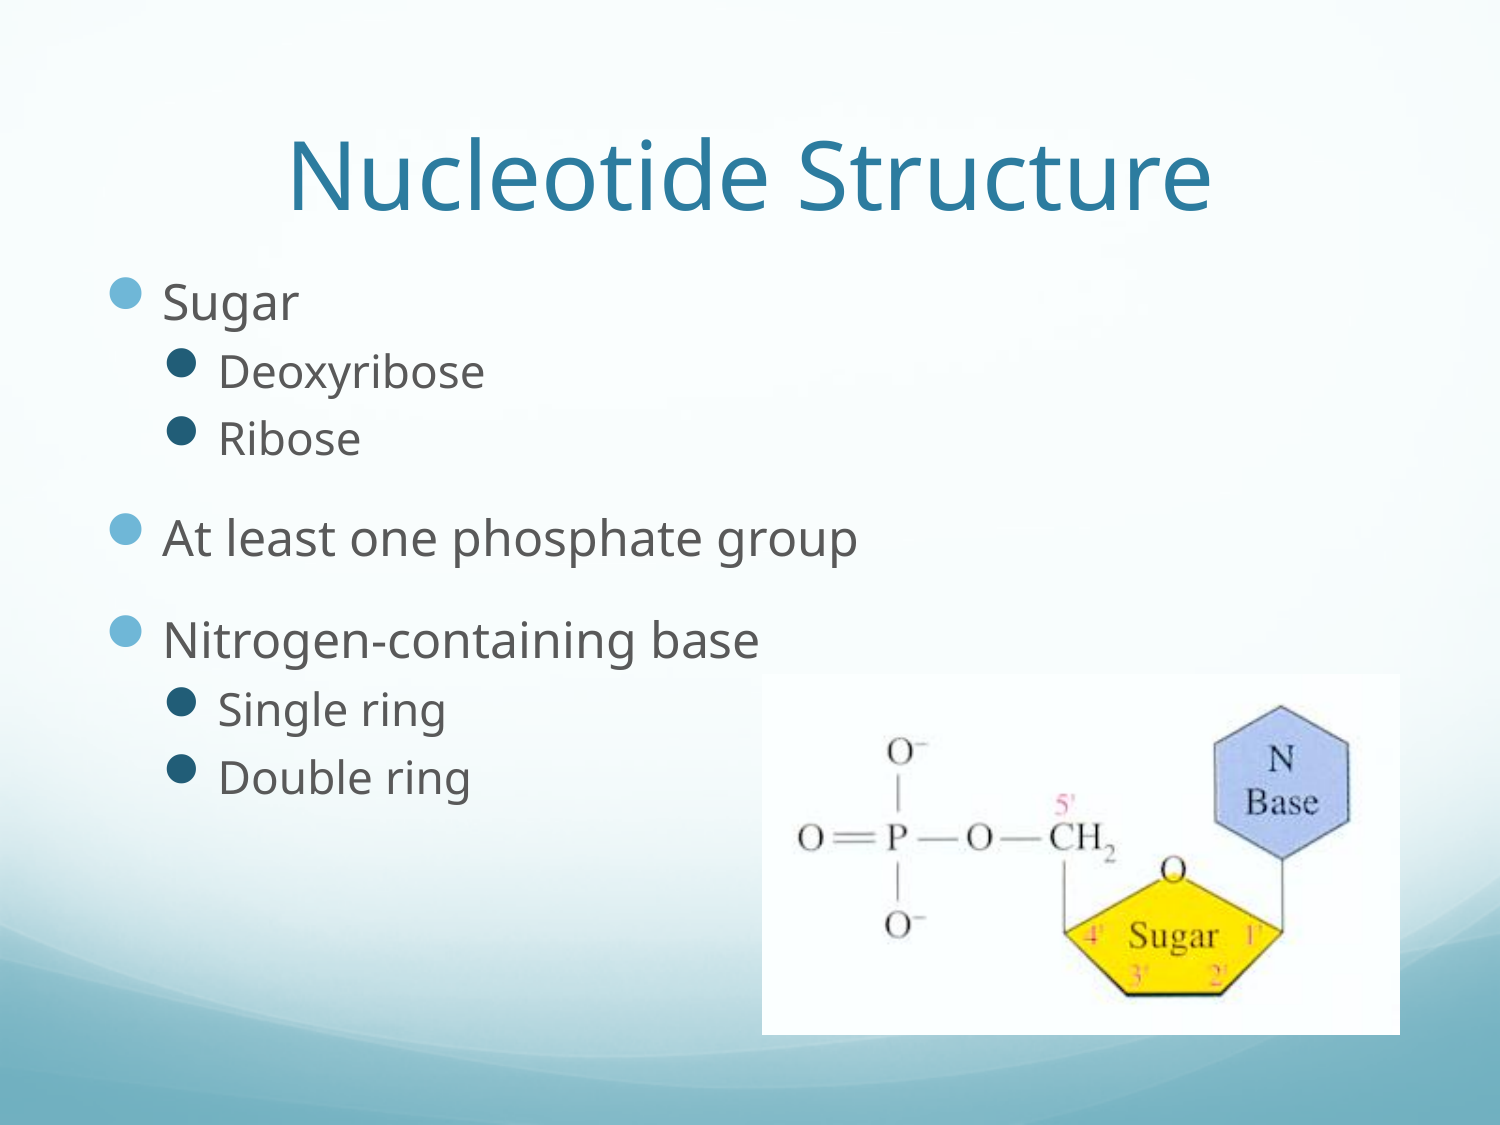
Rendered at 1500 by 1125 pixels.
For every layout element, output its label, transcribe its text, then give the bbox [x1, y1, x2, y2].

list Sugar Deoxyribose Ribose At least one phosphate group Nitrogen-containing base Single ring Double ring [90, 262, 1410, 975]
picture [761, 674, 1401, 1036]
title Nucleotide Structure [90, 17, 1410, 237]
